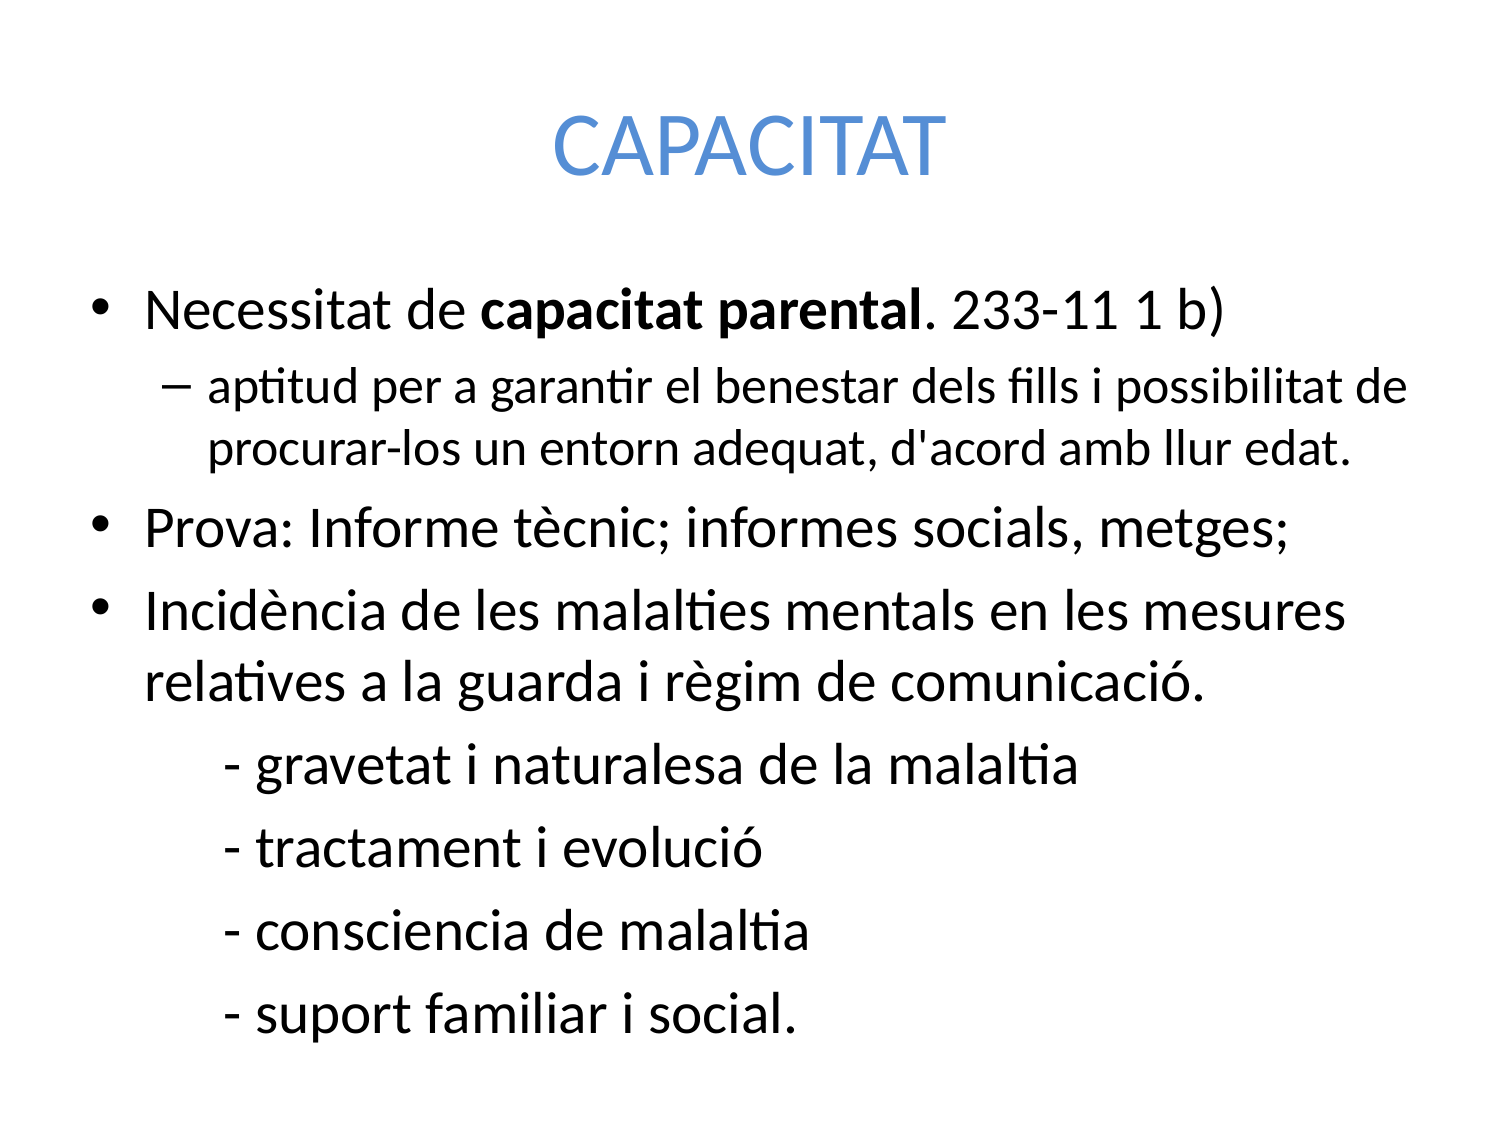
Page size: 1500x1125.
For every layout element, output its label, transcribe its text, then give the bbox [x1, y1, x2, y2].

title CAPACITAT [75, 45, 1425, 233]
list Necessitat de capacitat parental. 233-11 1 b) aptitud per a garantir el benestar dels fills i possibilitat de procurar-los un entorn adequat, d'acord amb llur edat. Prova: Informe tècnic; informes socials, metges; Incidència de les malalties mentals en les mesures relatives a la guarda i règim de comunicació. - gravetat i naturalesa de la malaltia - tractament i evolució - consciencia de malaltia - suport familiar i social. [75, 262, 1425, 1102]
